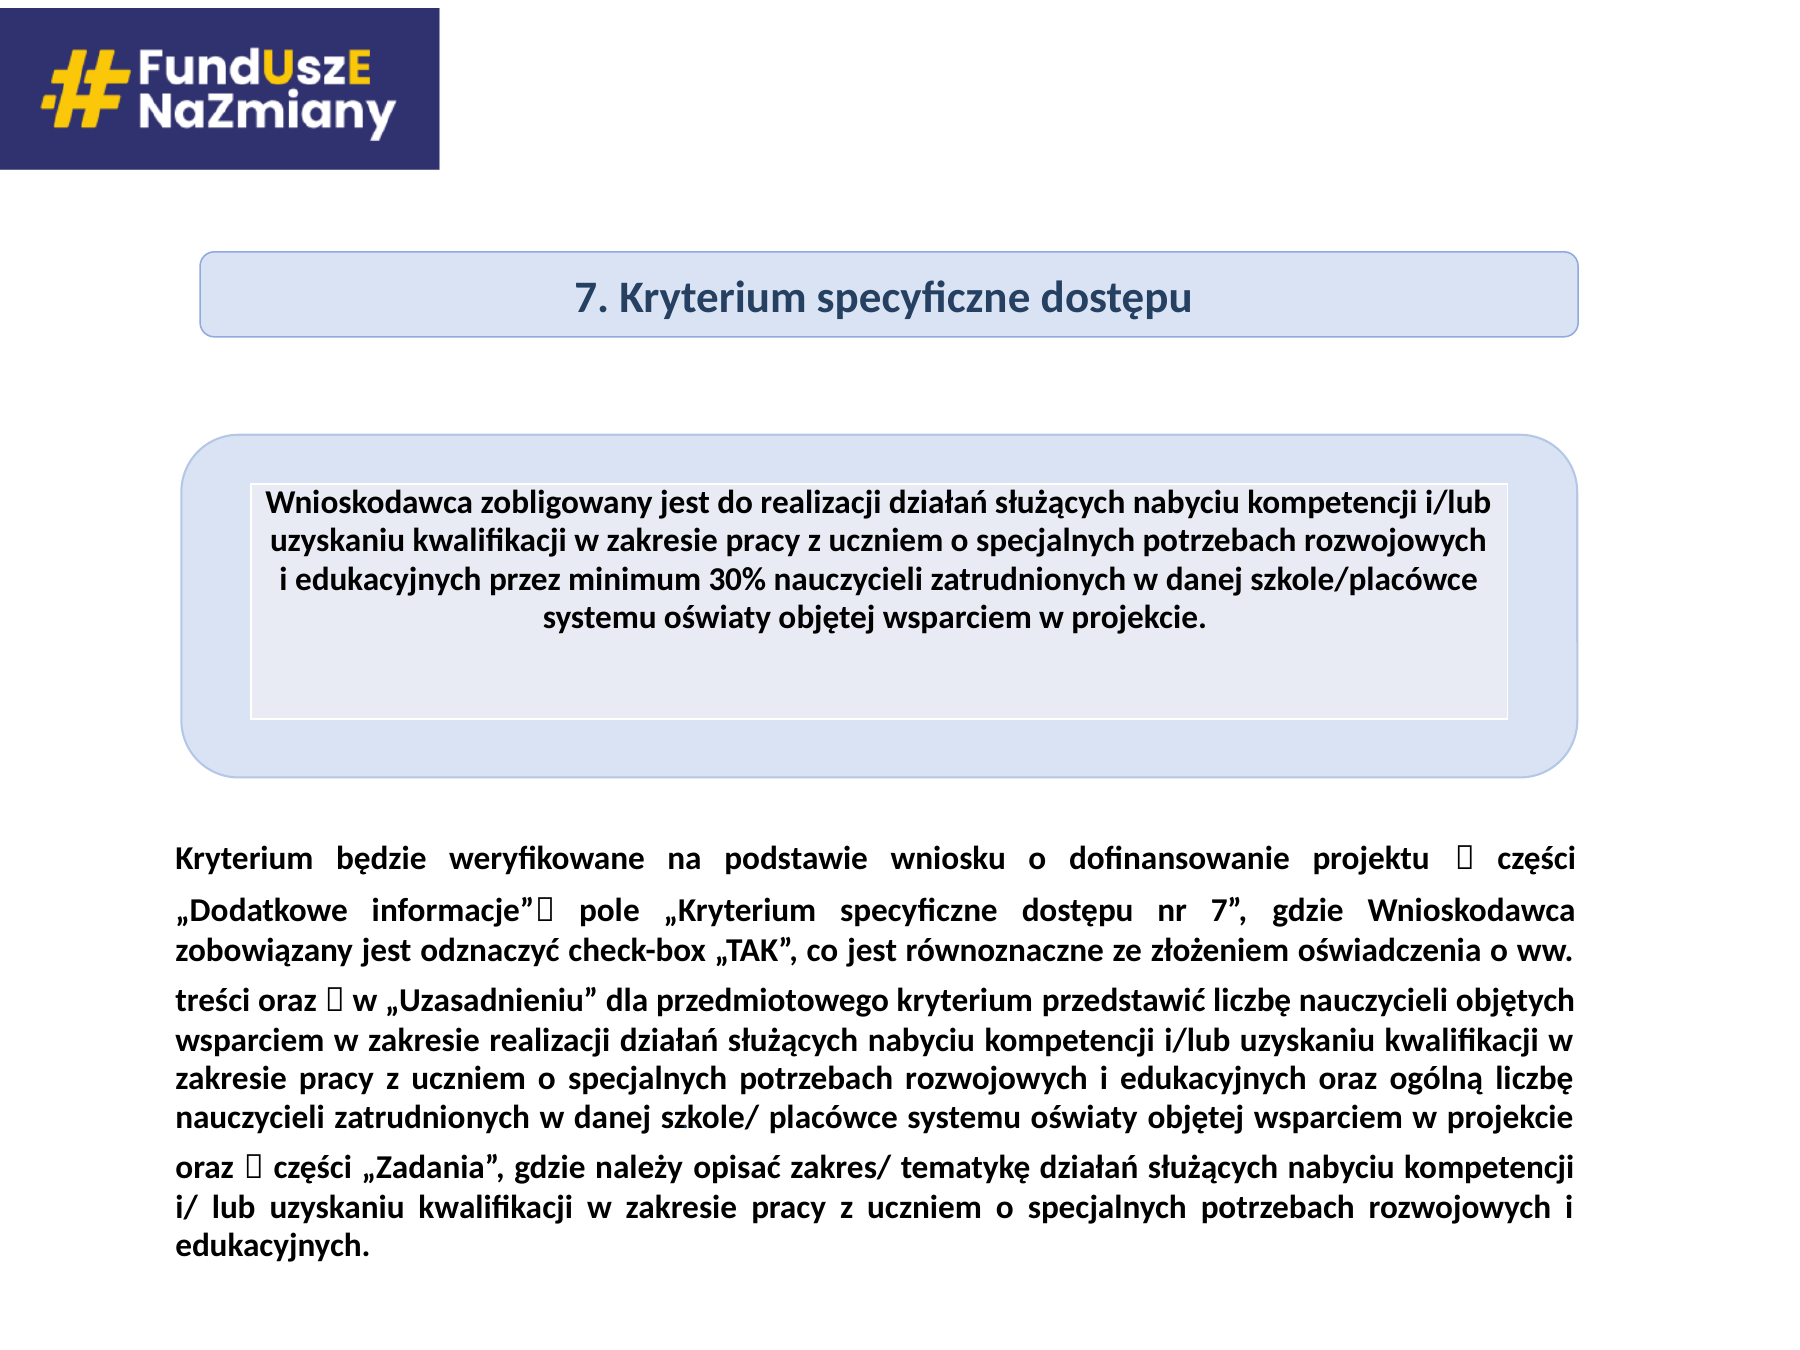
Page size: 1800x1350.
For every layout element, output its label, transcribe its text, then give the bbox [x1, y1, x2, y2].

table_header Wnioskodawca zobligowany jest do realizacji działań służących nabyciu kompetencji i/lub uzyskaniu kwalifikacji w zakresie pracy z uczniem o specjalnych potrzebach rozwojowych i edukacyjnych przez minimum 30% nauczycieli zatrudnionych w danej szkole/placówce systemu oświaty objętej wsparciem w projekcie. [252, 485, 1507, 718]
text_box 7. Kryterium specyficzne dostępu [199, 250, 1580, 338]
table_header Kryterium będzie weryfikowane na podstawie wniosku o dofinansowanie projektu  części „Dodatkowe informacje” pole „Kryterium specyficzne dostępu nr 7”, gdzie Wnioskodawca zobowiązany jest odznaczyć check-box „TAK”, co jest równoznaczne ze złożeniem oświadczenia o ww. treści oraz  w „Uzasadnieniu” dla przedmiotowego kryterium przedstawić liczbę nauczycieli objętych wsparciem w zakresie realizacji działań służących nabyciu kompetencji i/lub uzyskaniu kwalifikacji w zakresie pracy z uczniem o specjalnych potrzebach rozwojowych i edukacyjnych oraz ogólną liczbę nauczycieli zatrudnionych w danej szkole/ placówce systemu oświaty objętej wsparciem w projekcie oraz  części „Zadania”, gdzie należy opisać zakres/ tematykę działań służących nabyciu kompetencji i/ lub uzyskaniu kwalifikacji w zakresie pracy z uczniem o specjalnych potrzebach rozwojowych i edukacyjnych. [165, 828, 1586, 1264]
text_box [180, 433, 1579, 779]
text_box . [667, 1093, 1272, 1176]
picture [0, 8, 443, 170]
